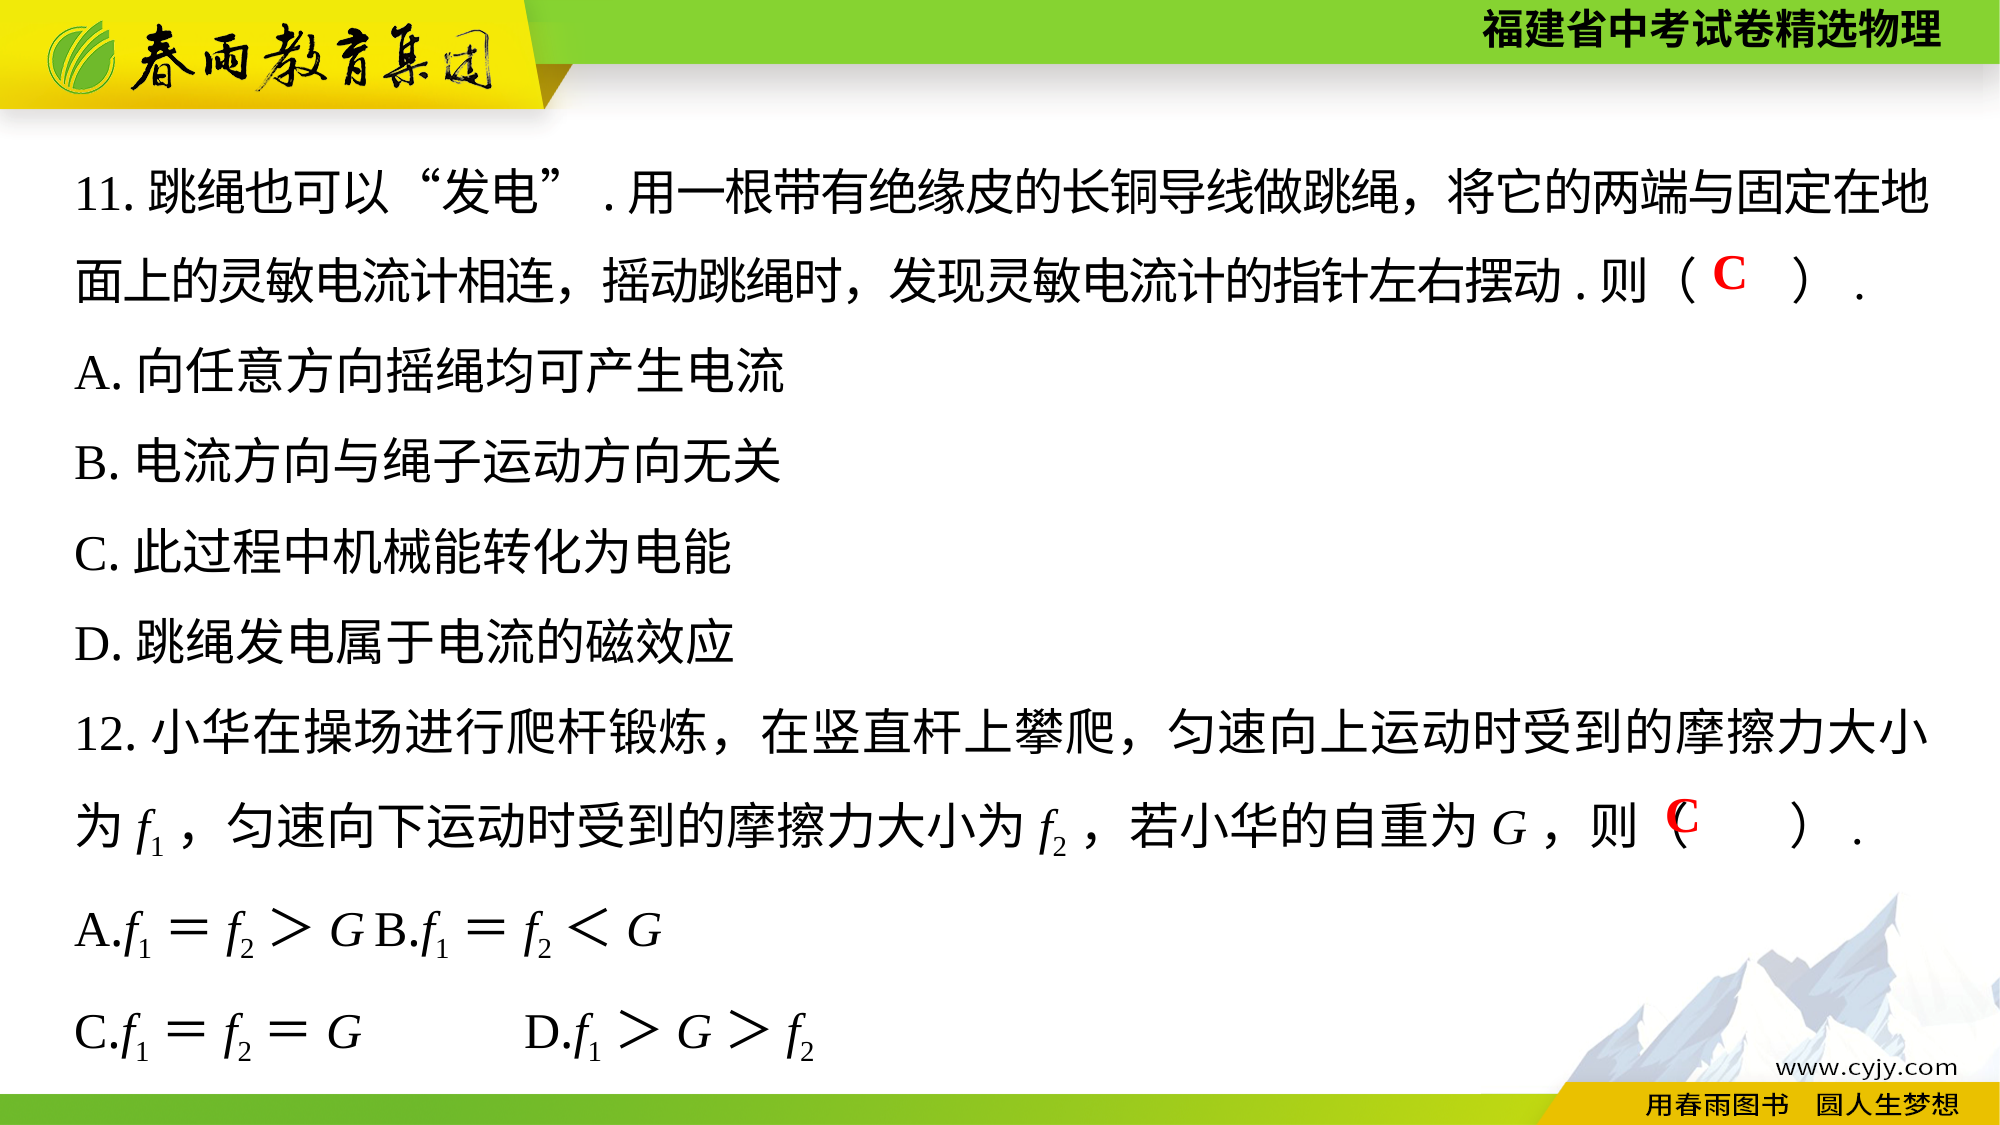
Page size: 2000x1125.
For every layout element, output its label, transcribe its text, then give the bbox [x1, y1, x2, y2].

picture [0, 0, 2000, 1125]
list 11.跳绳也可以“发电”.用一根带有绝缘皮的长铜导线做跳绳，将它的两端与固定在地面上的灵敏电流计相连，摇动跳绳时，发现灵敏电流计的指针左右摆动.则（ ）. A.向任意方向摇绳均可产生电流 B.电流方向与绳子运动方向无关 C.此过程中机械能转化为电能 D.跳绳发电属于电流的磁效应 12.小华在操场进行爬杆锻炼，在竖直杆上攀爬，匀速向上运动时受到的摩擦力大小为f1，匀速向下运动时受到的摩擦力大小为f2，若小华的自重为G，则（ ）. A.f1＝f2＞G B.f1＝f2＜G C.f1＝f2＝G D.f1＞G＞f2 [59, 122, 1944, 1047]
text_box C [1697, 231, 1763, 307]
text_box C [1650, 775, 1716, 850]
